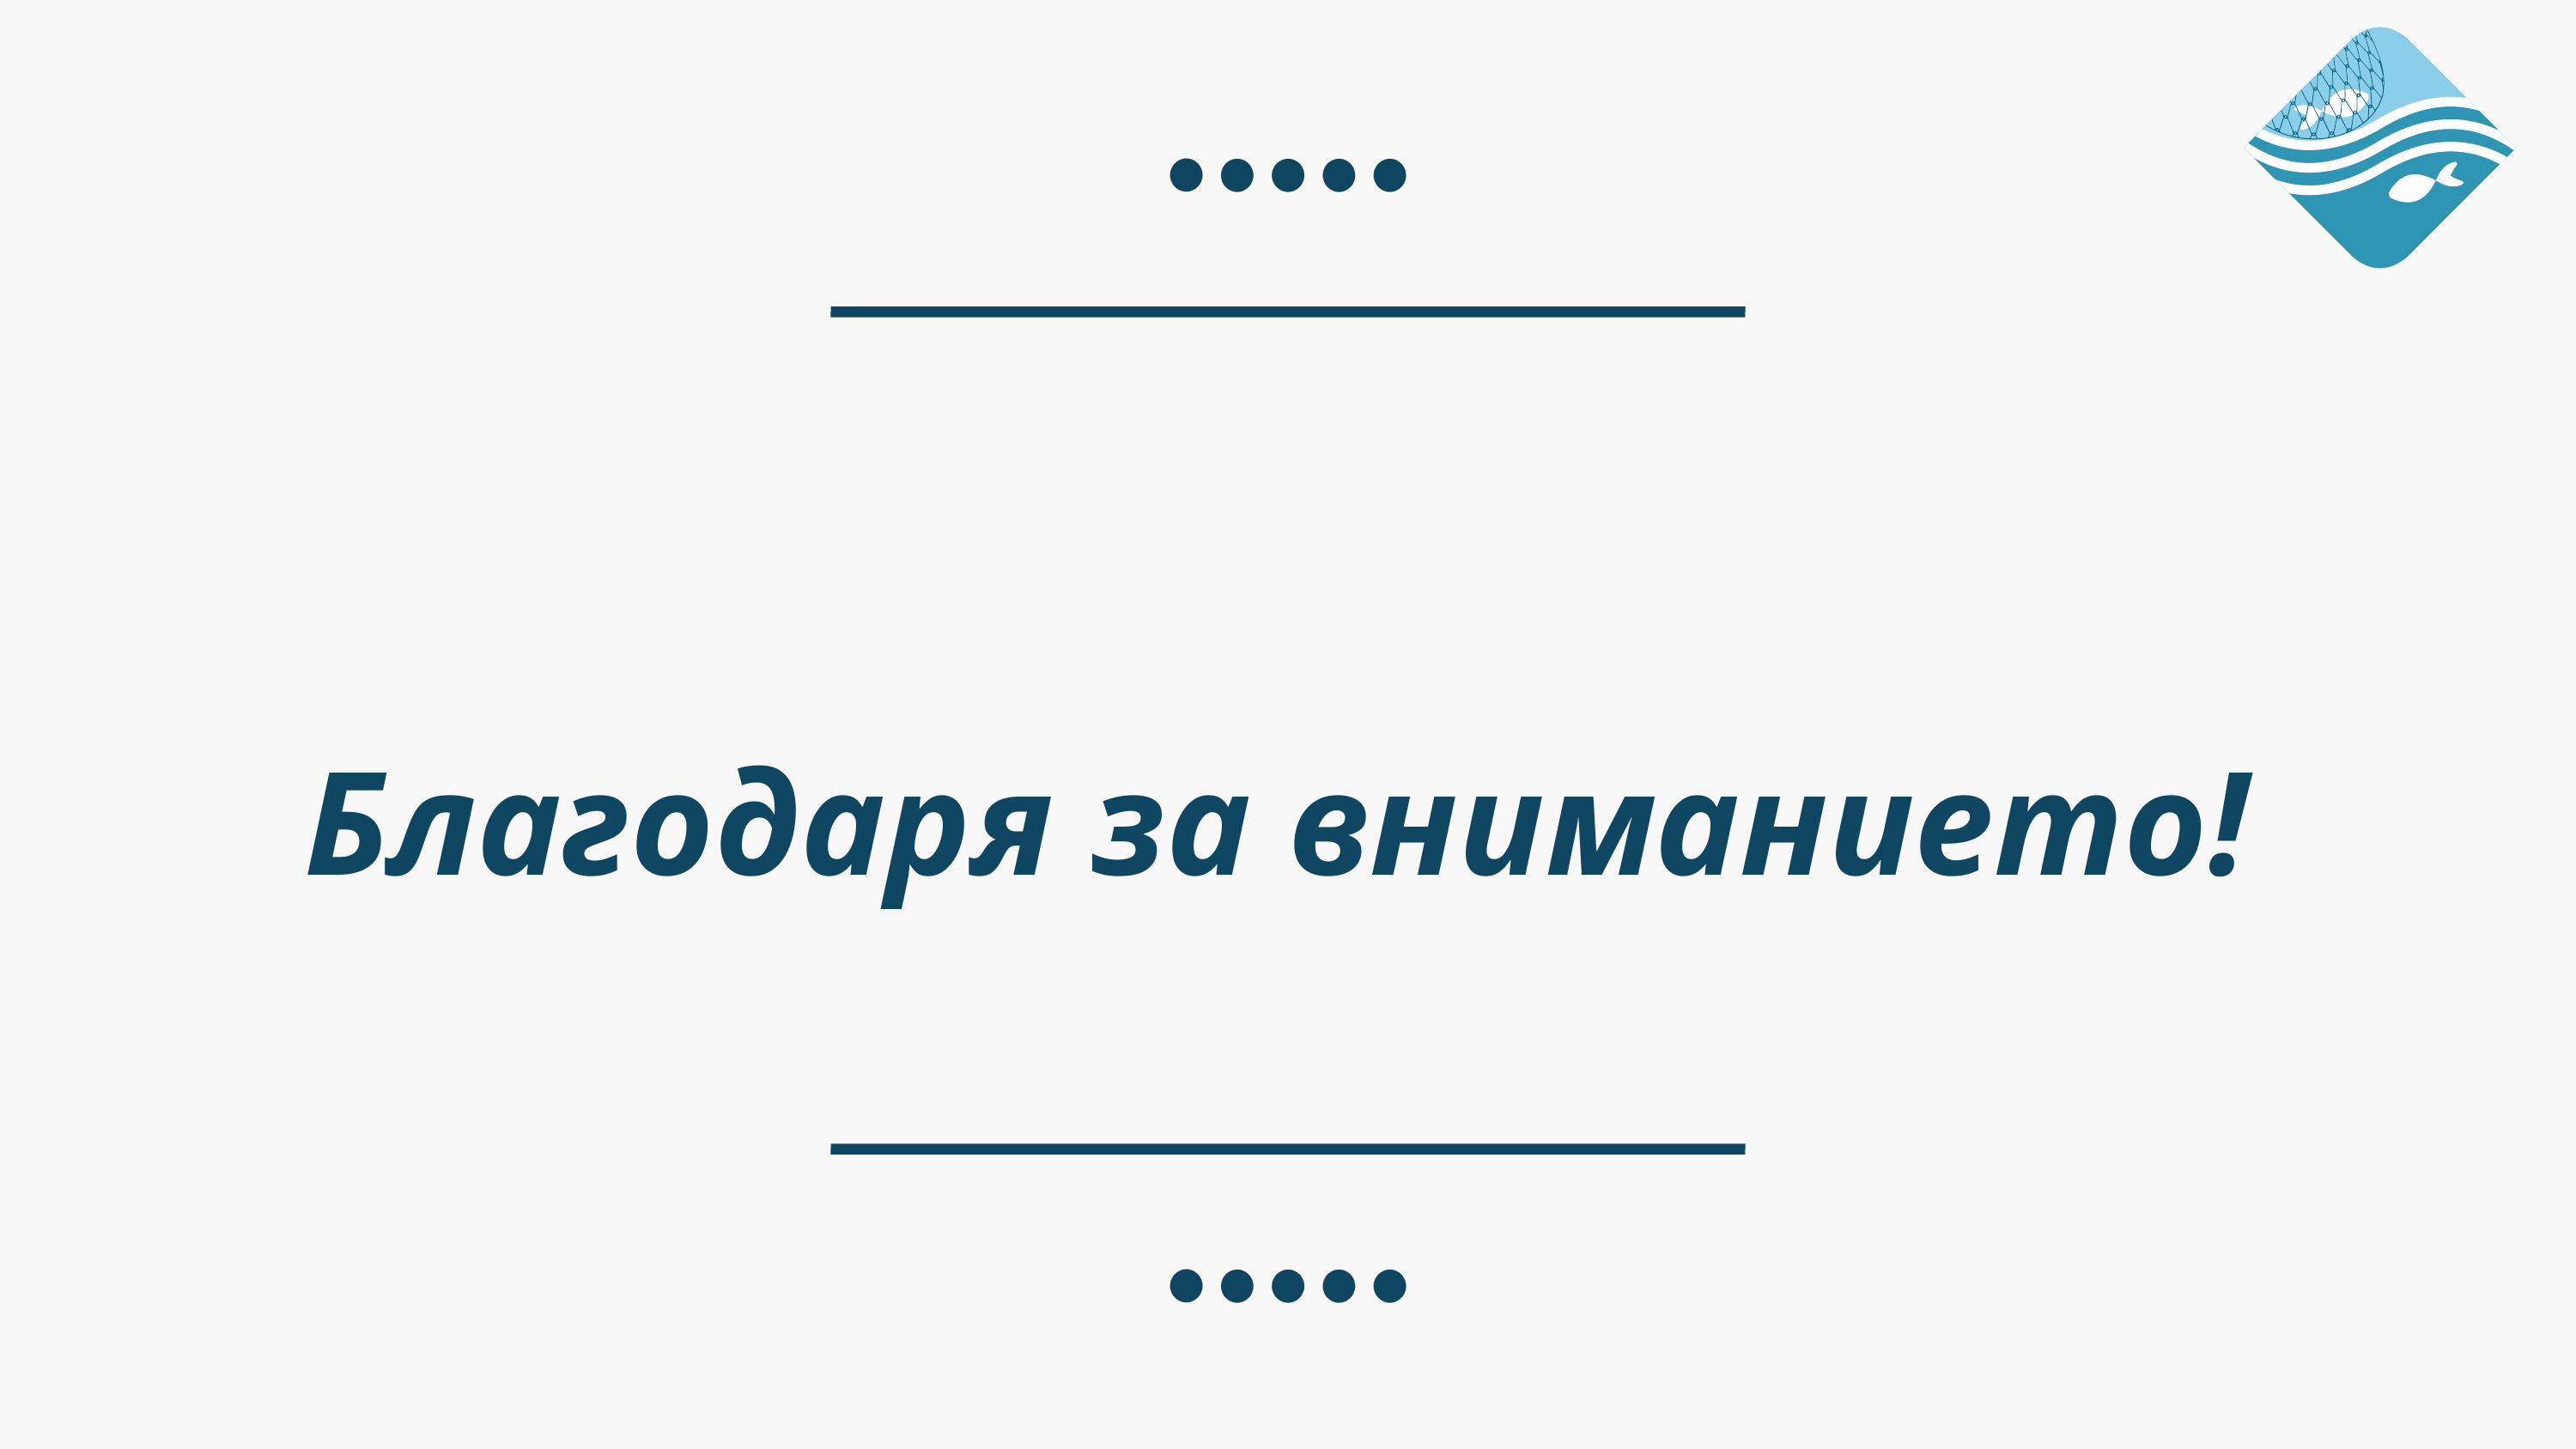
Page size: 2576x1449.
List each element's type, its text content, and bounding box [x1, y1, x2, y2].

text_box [2243, 26, 2518, 270]
text_box [1170, 157, 1406, 193]
text_box Благодаря за вниманието! [64, 438, 2490, 1369]
text_box [1170, 1268, 1406, 1304]
